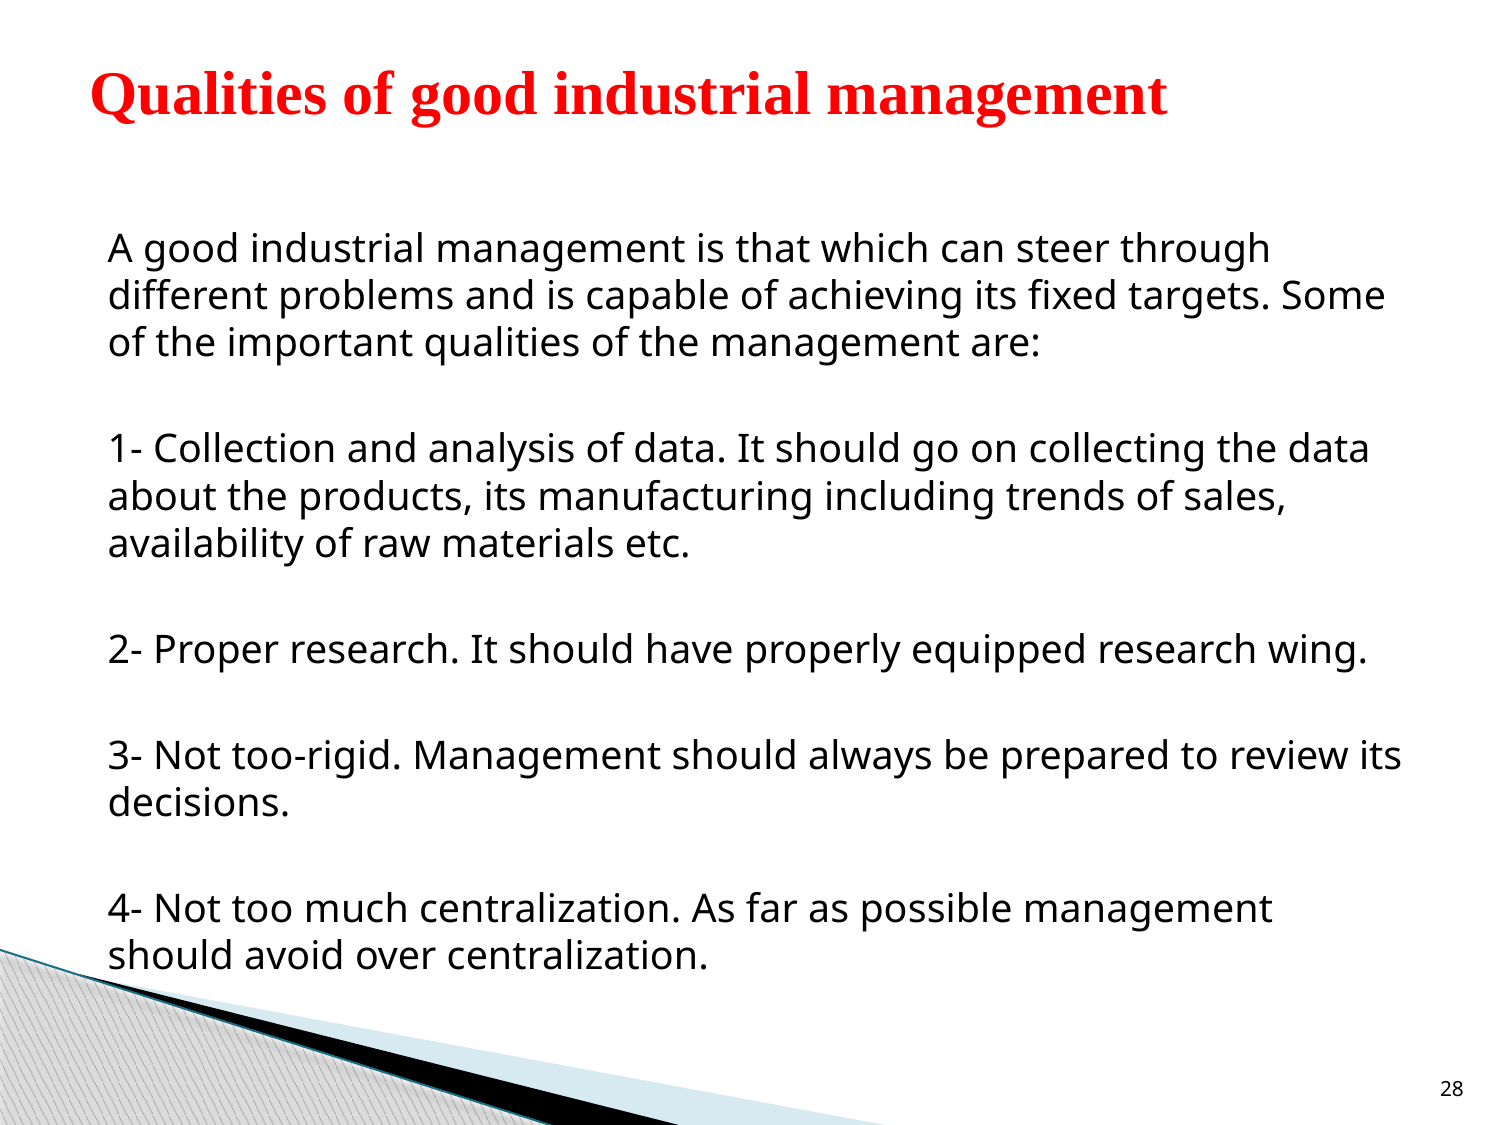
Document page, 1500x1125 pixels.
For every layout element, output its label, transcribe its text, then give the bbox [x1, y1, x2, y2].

list A good industrial management is that which can steer through different problems and is capable of achieving its fixed targets. Some of the important qualities of the management are: 1- Collection and analysis of data. It should go on collecting the data about the products, its manufacturing including trends of sales, availability of raw materials etc. 2- Proper research. It should have properly equipped research wing. 3- Not too-rigid. Management should always be prepared to review its decisions. 4- Not too much centralization. As far as possible management should avoid over centralization. [75, 233, 1425, 986]
slide_number 28 [1418, 1051, 1479, 1112]
title Qualities of good industrial management [75, 45, 1425, 233]
